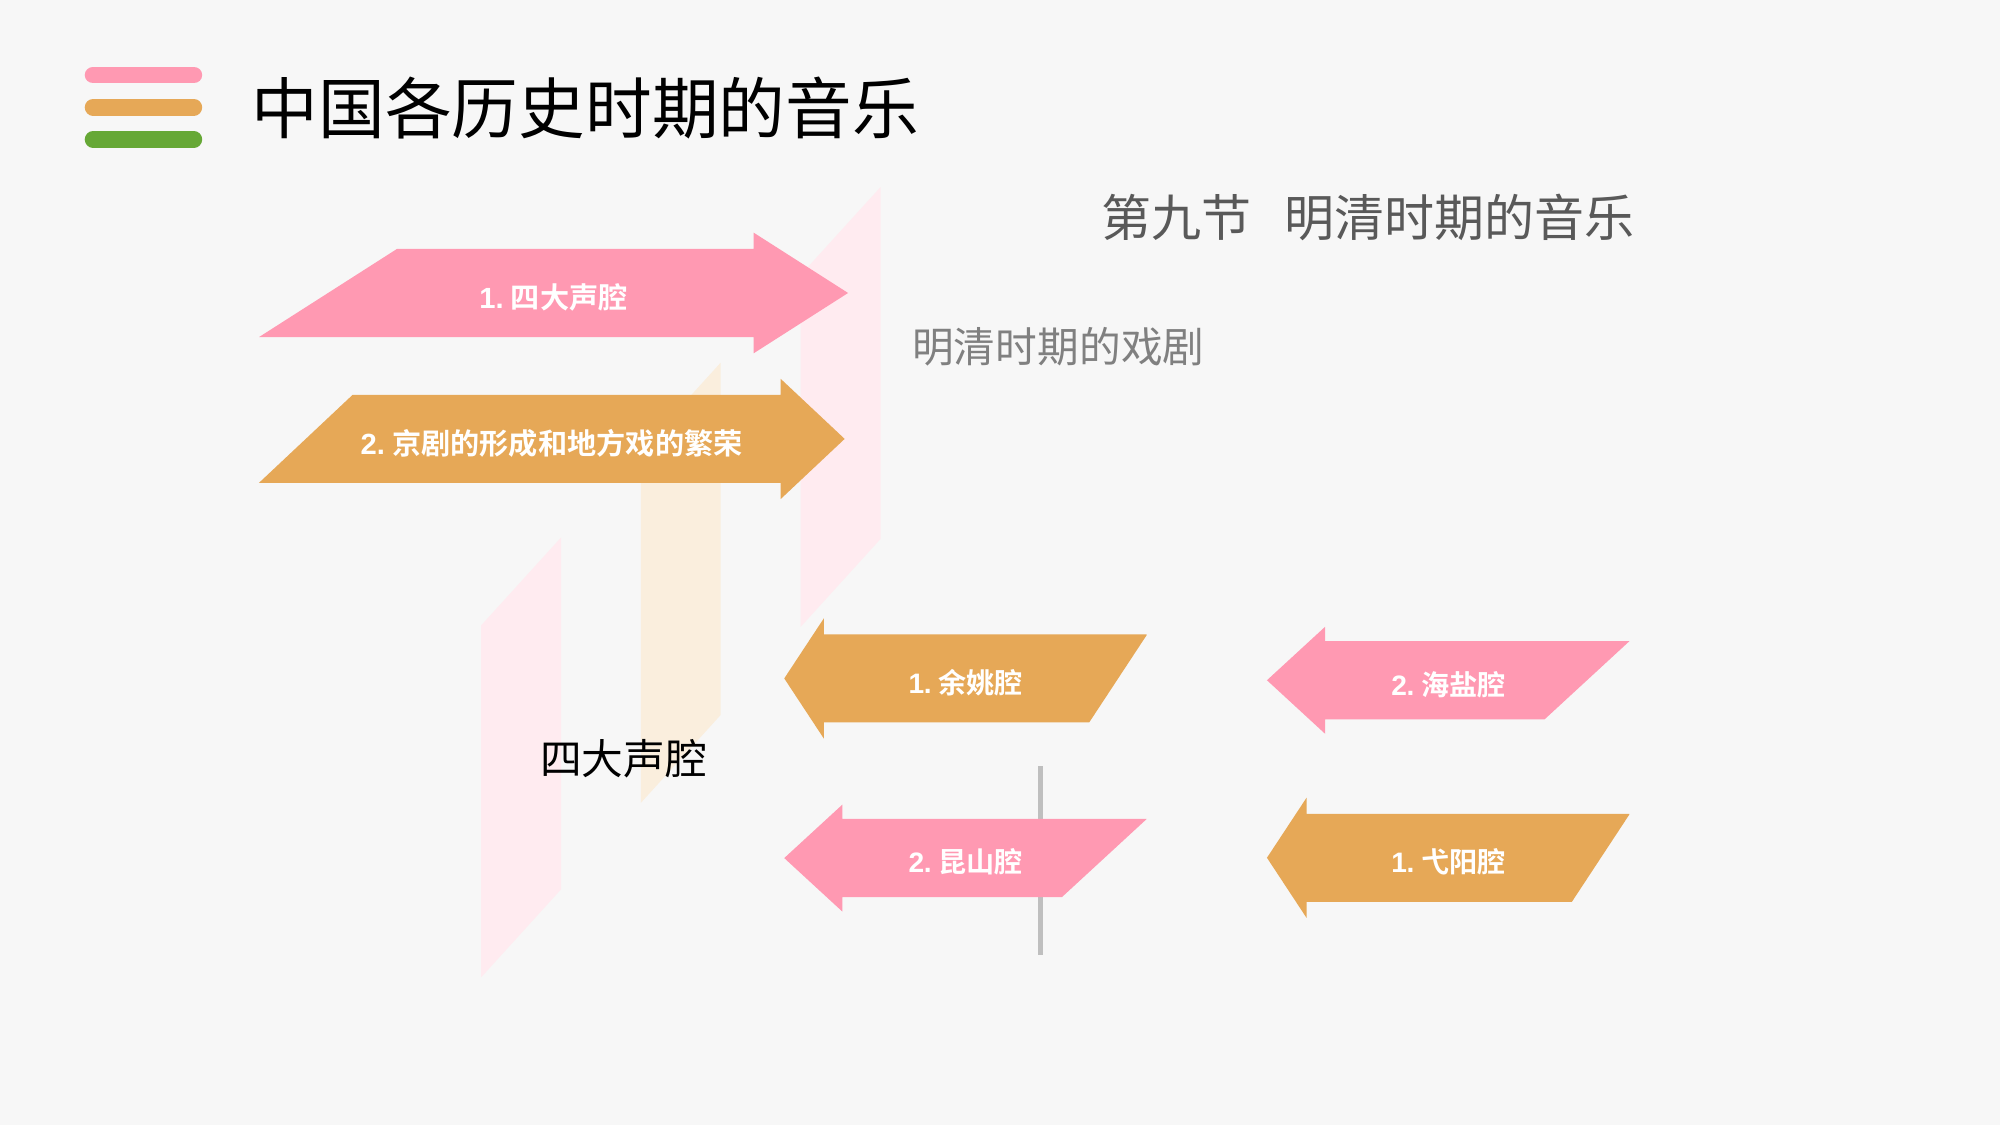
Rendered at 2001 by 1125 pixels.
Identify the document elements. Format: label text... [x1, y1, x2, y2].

text_box 第九节 明清时期的音乐 [947, 167, 1789, 254]
text_box 中国各历史时期的音乐 [236, 59, 966, 154]
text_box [258, 180, 1714, 978]
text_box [93, 74, 194, 140]
